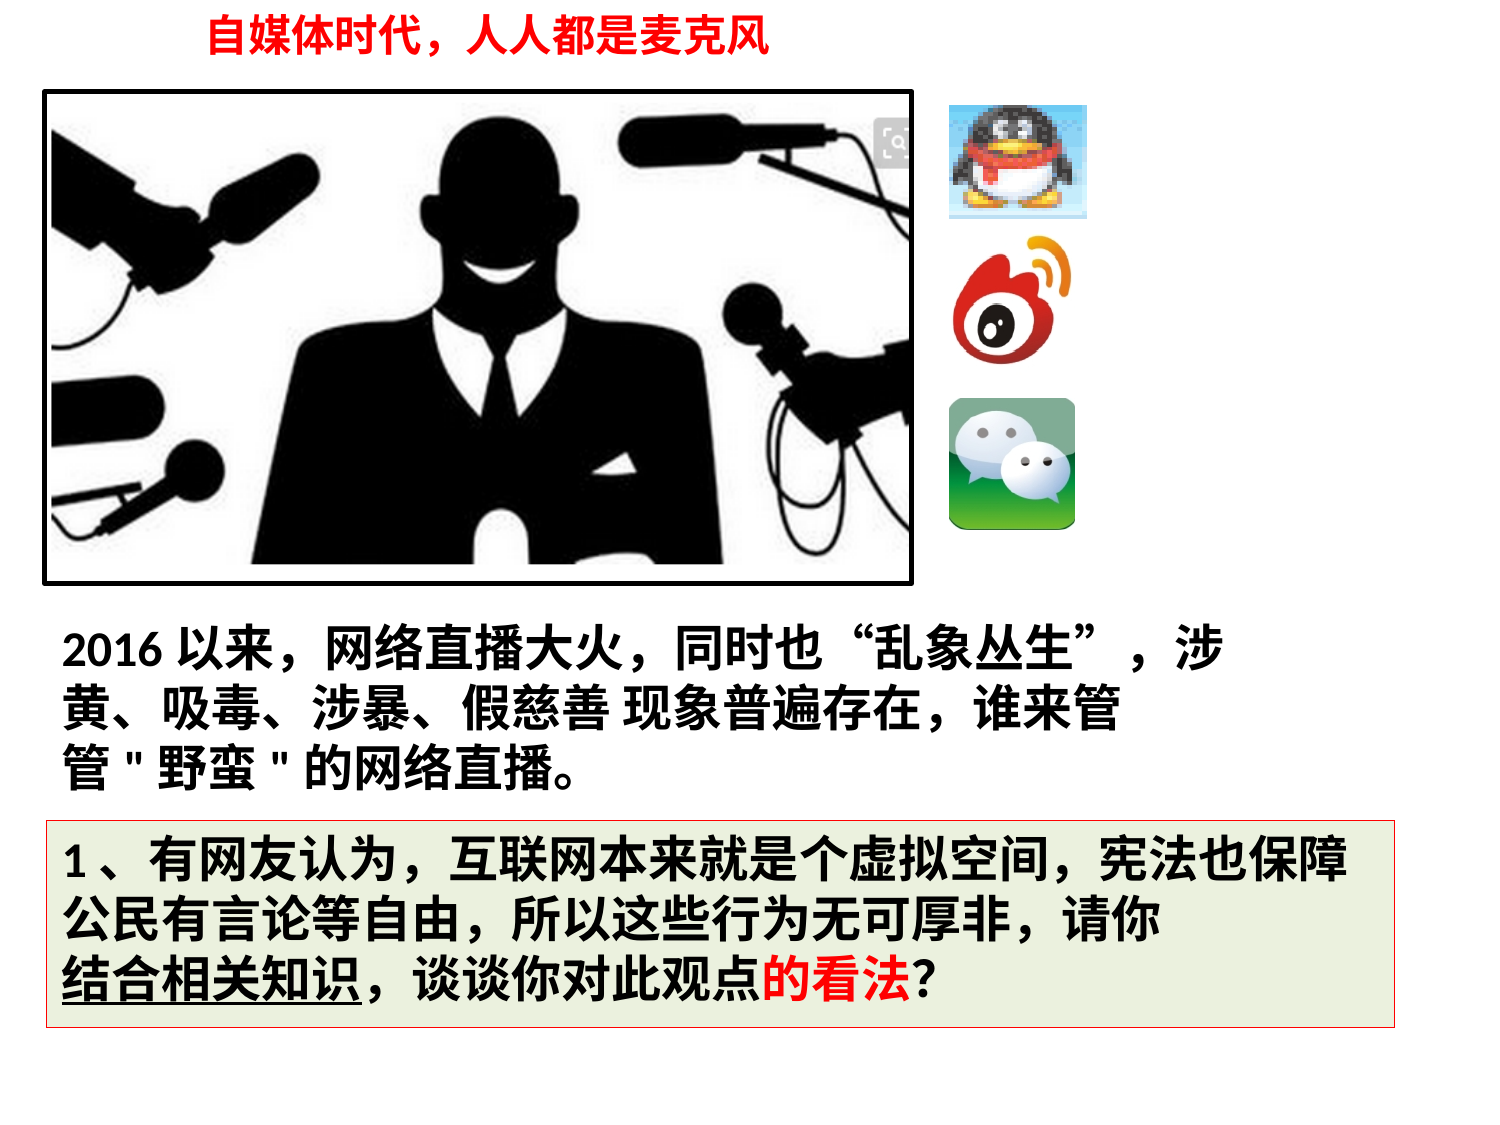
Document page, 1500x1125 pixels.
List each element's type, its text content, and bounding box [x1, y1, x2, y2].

text_box 自媒体时代，人人都是麦克风 [0, 0, 975, 68]
text_box 1、有网友认为，互联网本来就是个虚拟空间，宪法也保障公民有言论等自由，所以这些行为无可厚非，请你结合相关知识，谈谈你对此观点的看法？ [46, 820, 1395, 1028]
picture [46, 93, 910, 582]
picture [937, 234, 1076, 376]
text_box 2016以来，网络直播大火，同时也“乱象丛生”，涉黄、吸毒、涉暴、假慈善 现象普遍存在，谁来管管"野蛮"的网络直播。 [46, 609, 1254, 820]
picture [948, 398, 1075, 531]
picture [948, 105, 1087, 231]
